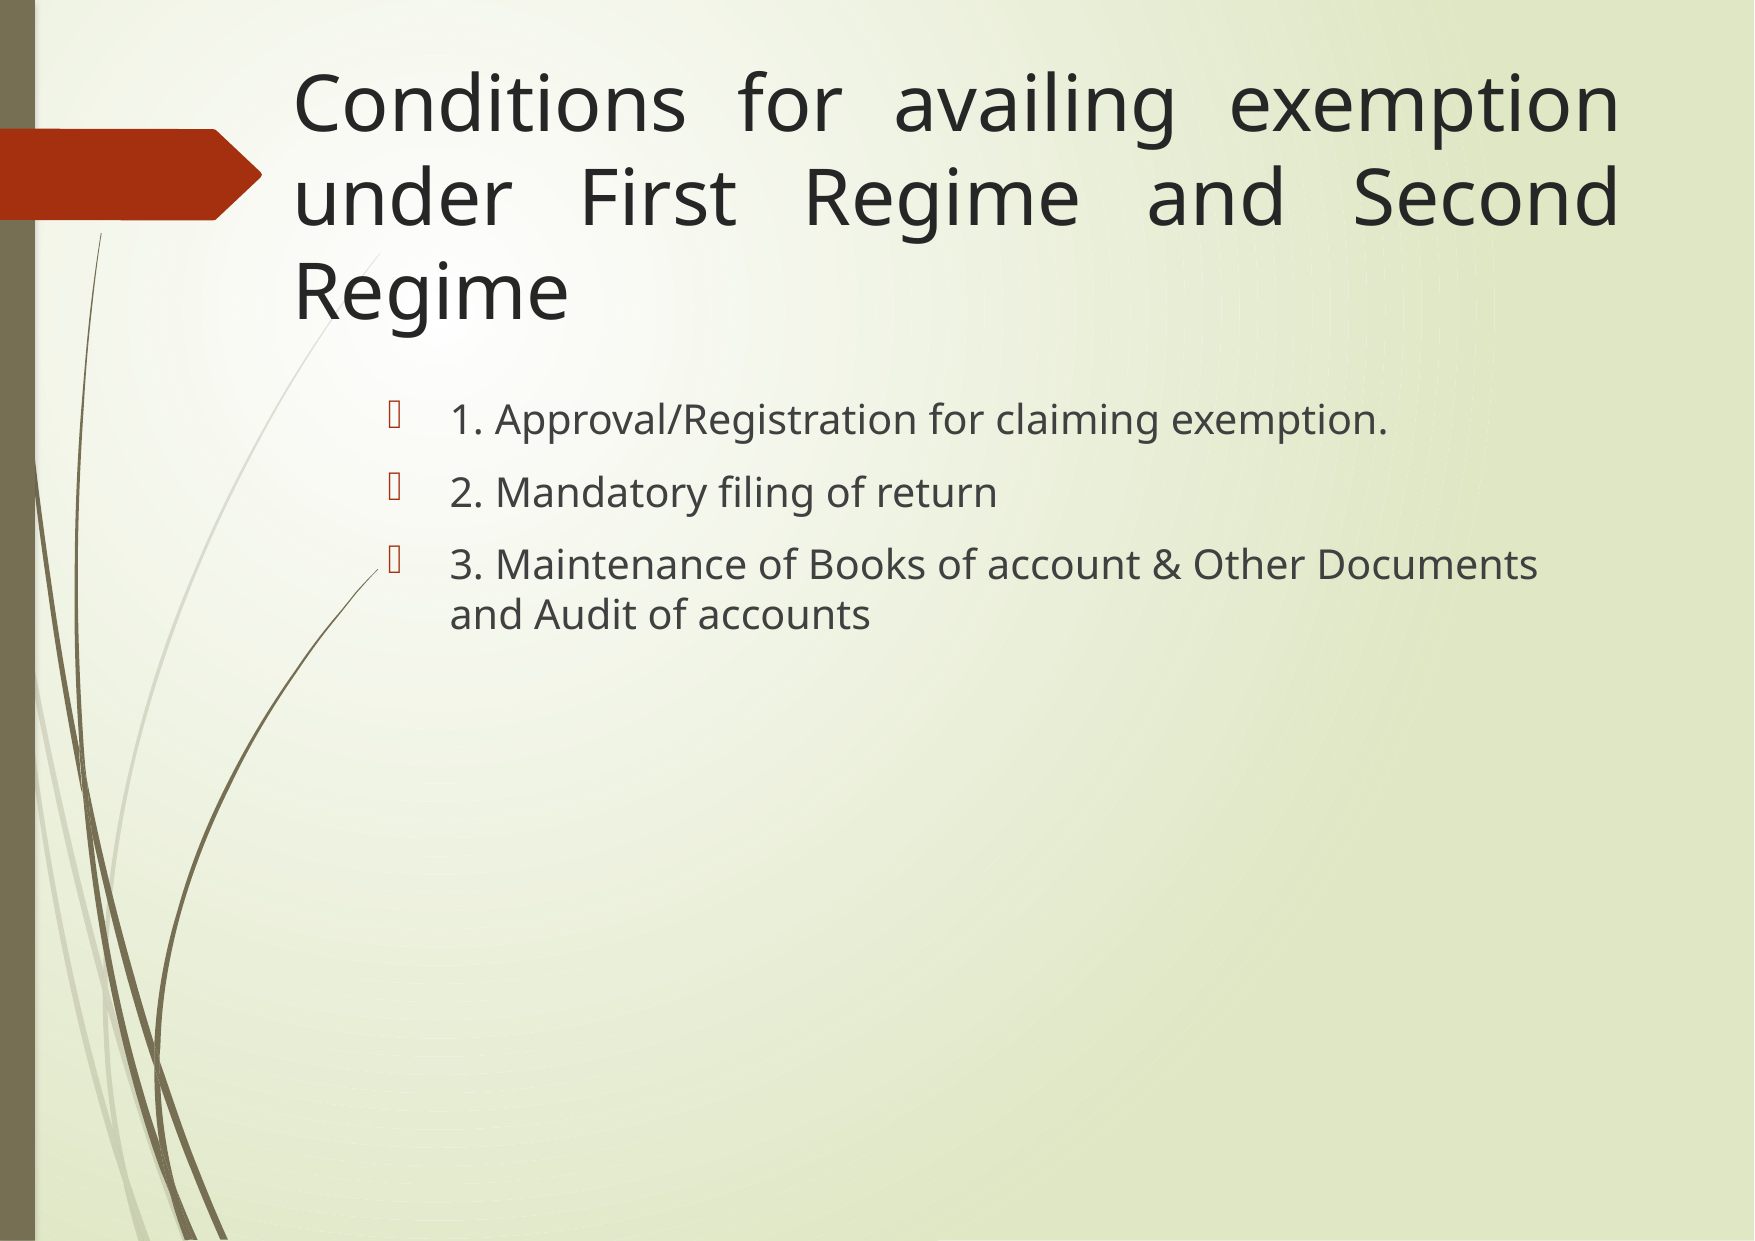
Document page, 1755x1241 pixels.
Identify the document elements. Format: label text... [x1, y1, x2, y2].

title Conditions for availing exemption under First Regime and Second Regime [277, 45, 1638, 345]
list 1. Approval/Registration for claiming exemption. 2. Mandatory filing of return 3. Maintenance of Books of account & Other Documents and Audit of accounts [372, 385, 1638, 1070]
